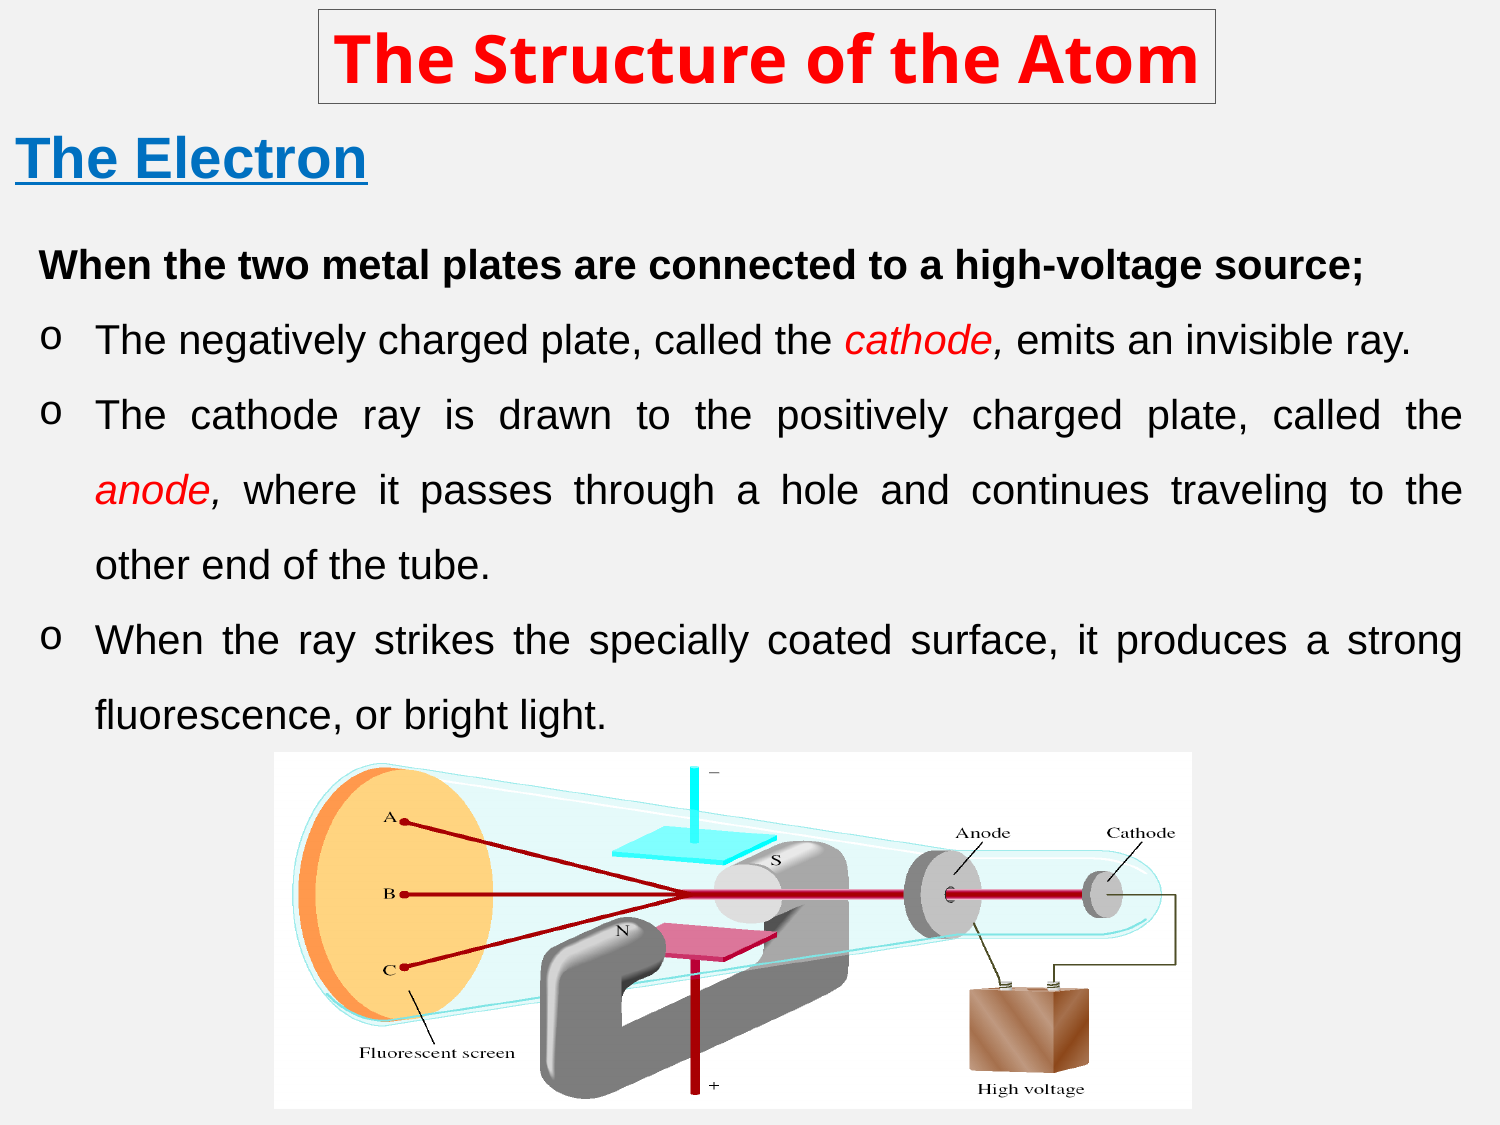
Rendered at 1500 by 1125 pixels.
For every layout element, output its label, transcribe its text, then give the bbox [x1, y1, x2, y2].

text_box The Electron [0, 107, 399, 204]
picture [274, 752, 1192, 1109]
text_box The Structure of the Atom [318, 9, 1216, 104]
text_box When the two metal plates are connected to a high-voltage source; The negatively charged plate, called the cathode, emits an invisible ray. The cathode ray is drawn to the positively charged plate, called the anode, where it passes through a hole and continues traveling to the other end of the tube. When the ray strikes the specially coated surface, it produces a strong fluorescence, or bright light. [23, 205, 1479, 746]
